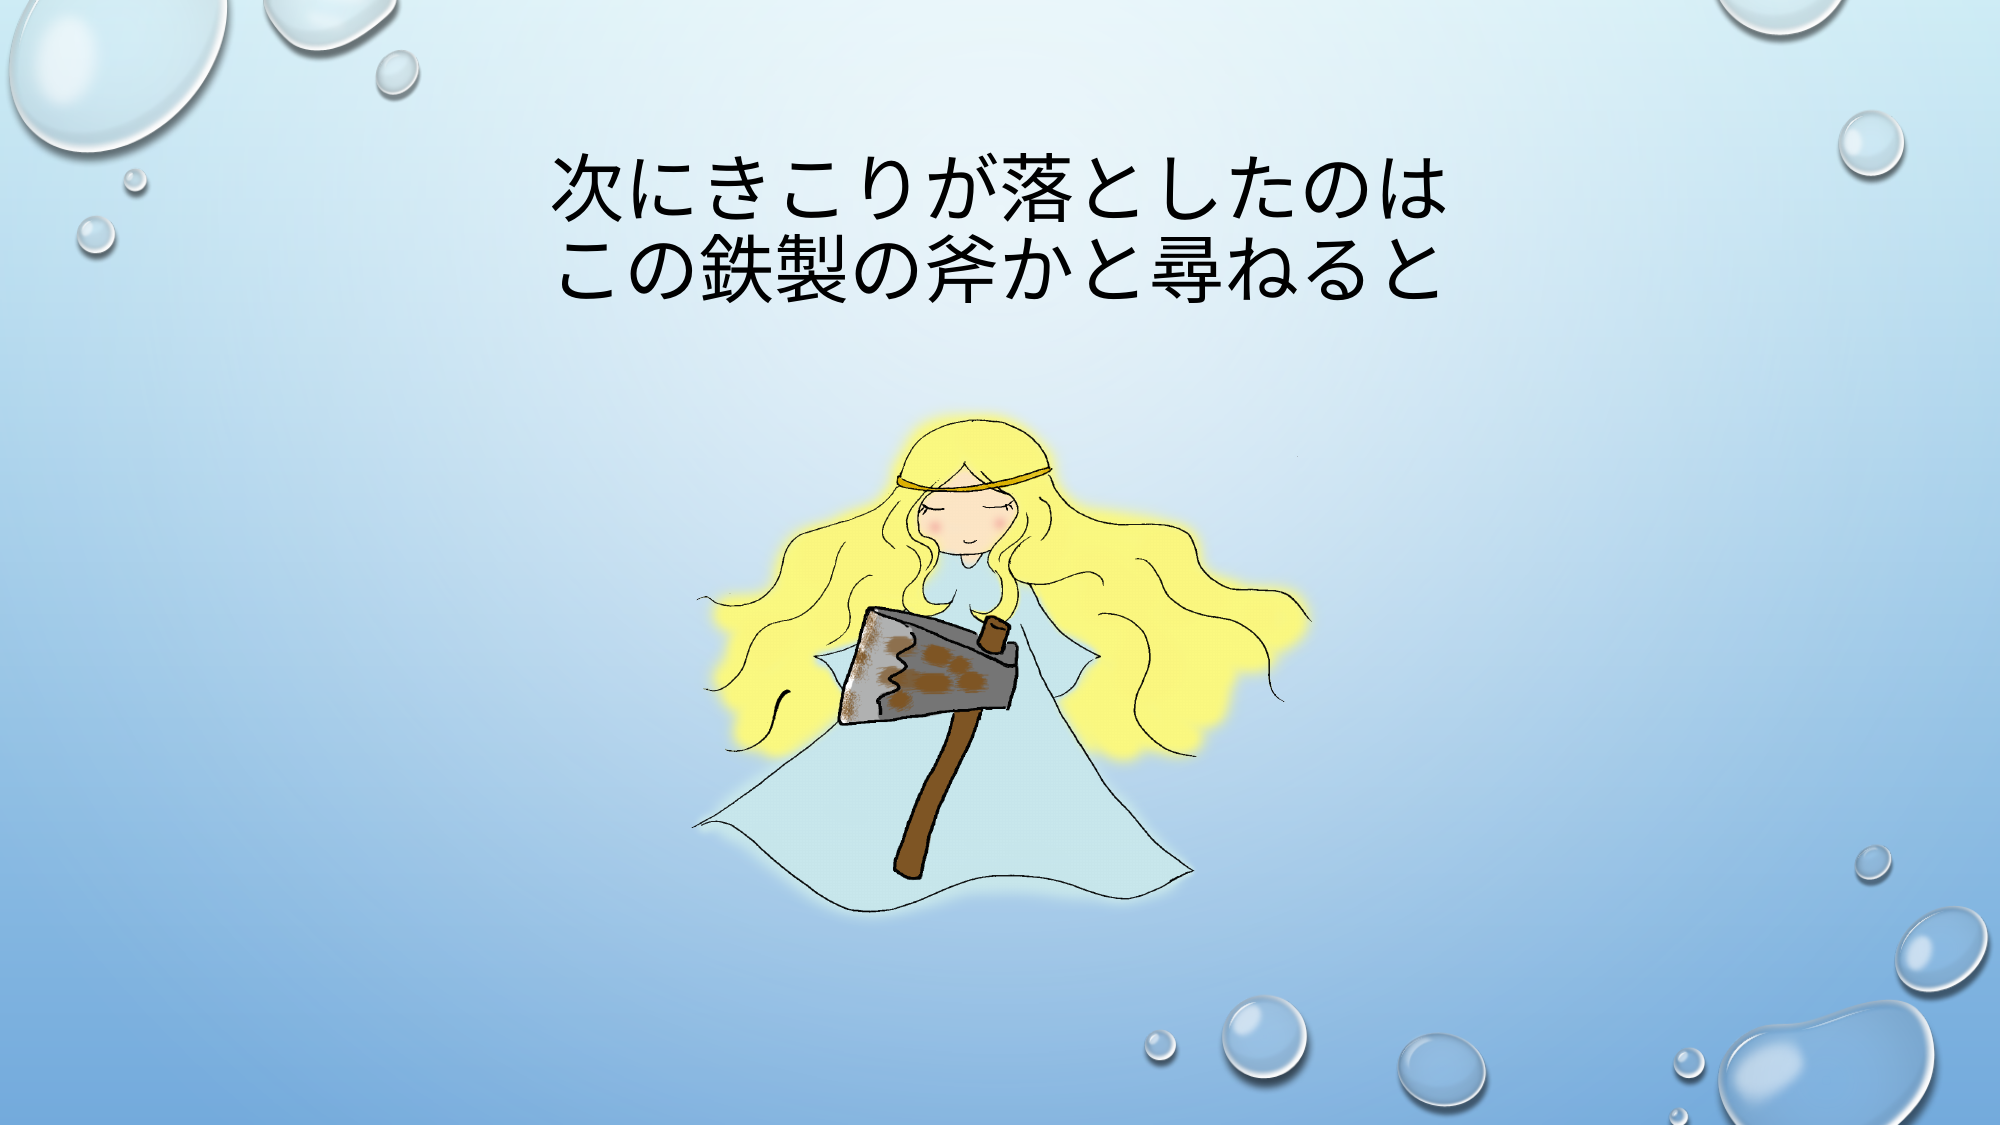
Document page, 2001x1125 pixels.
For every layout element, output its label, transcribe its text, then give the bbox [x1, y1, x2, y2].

picture [0, 0, 2000, 1125]
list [673, 387, 1327, 951]
title 次にきこりが落としたのは この鉄製の斧かと尋ねると [149, 101, 1851, 364]
